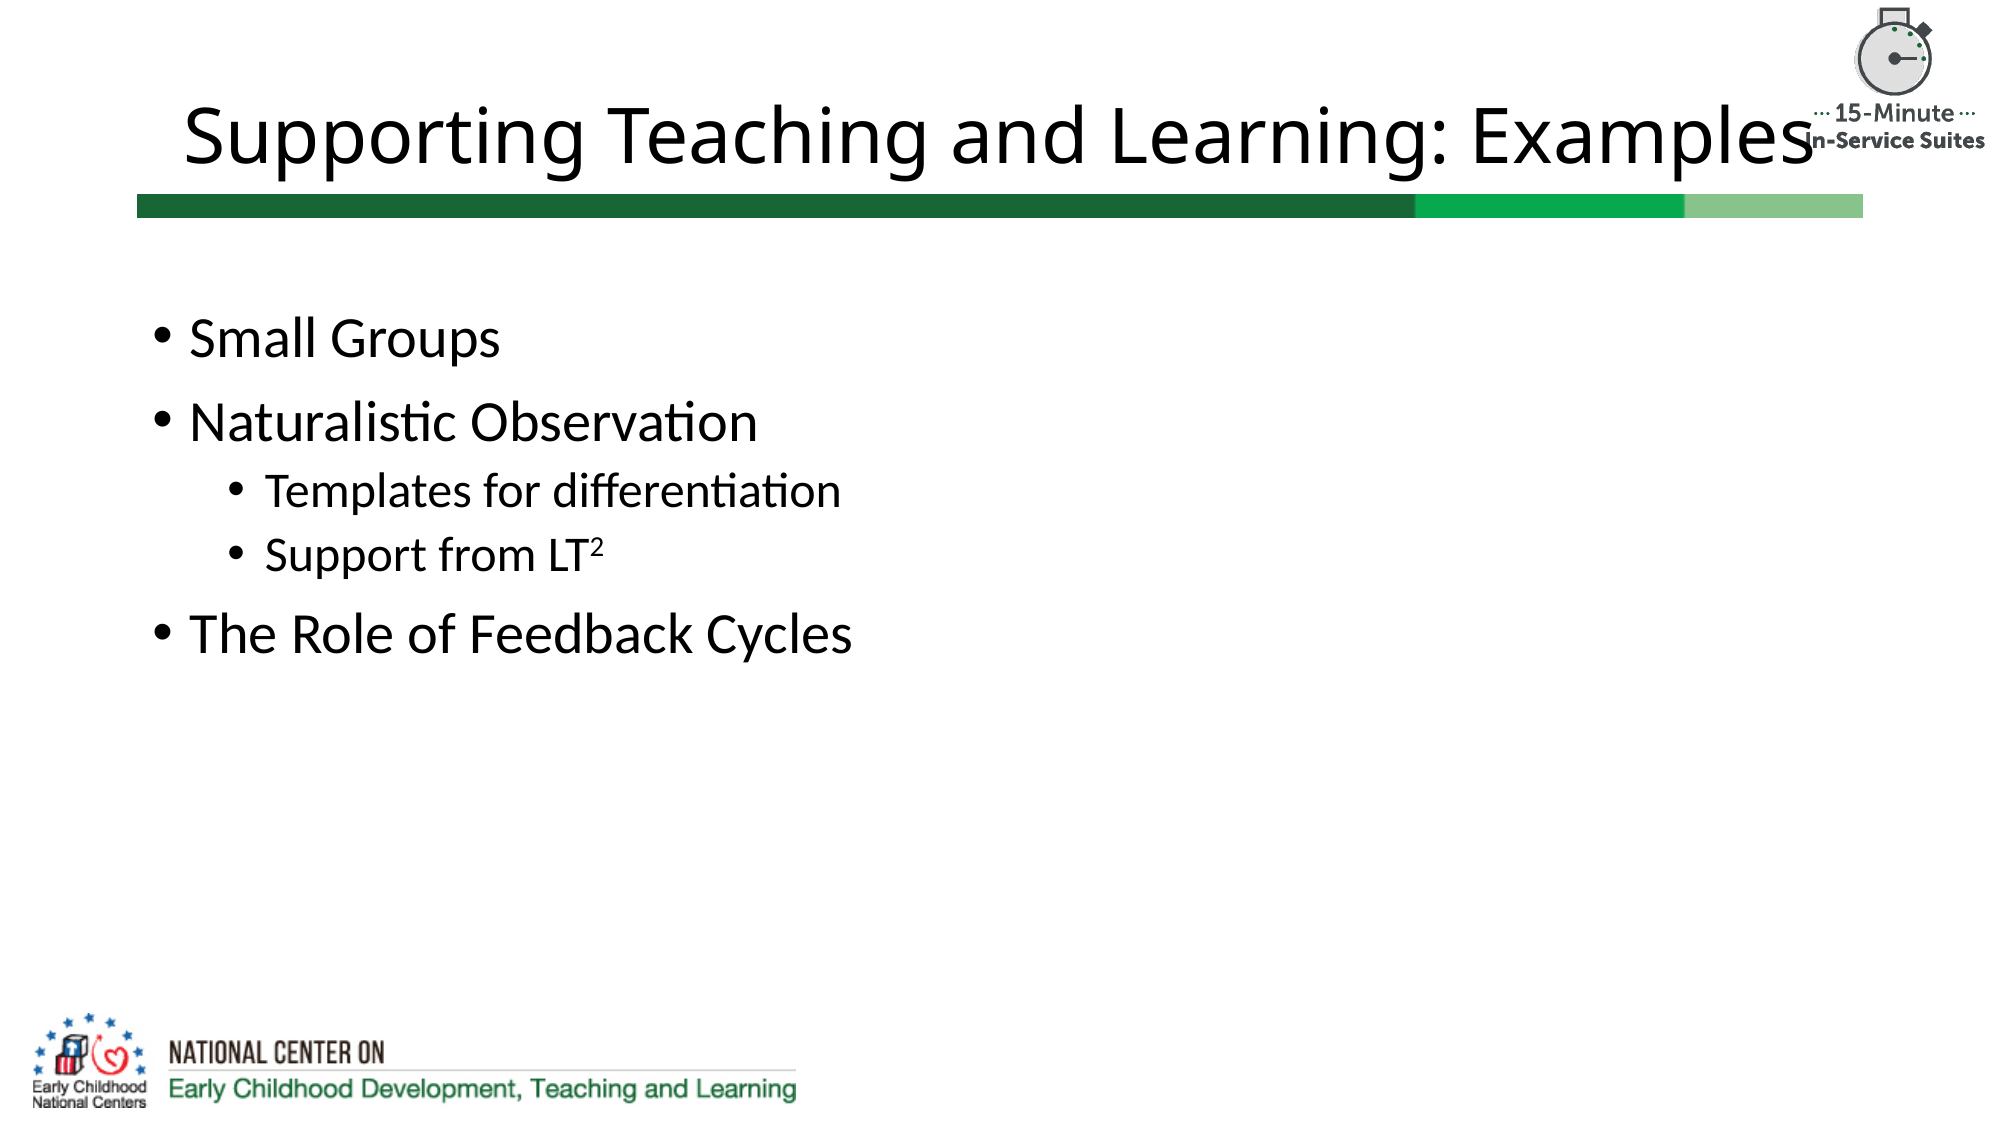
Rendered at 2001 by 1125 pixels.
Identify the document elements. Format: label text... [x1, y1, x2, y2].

title Supporting Teaching and Learning: Examples [137, 59, 1863, 218]
picture [1790, 0, 1999, 161]
picture [33, 1013, 796, 1108]
list Small Groups Naturalistic Observation Templates for differentiation Support from LT2 The Role of Feedback Cycles [137, 299, 1863, 1014]
